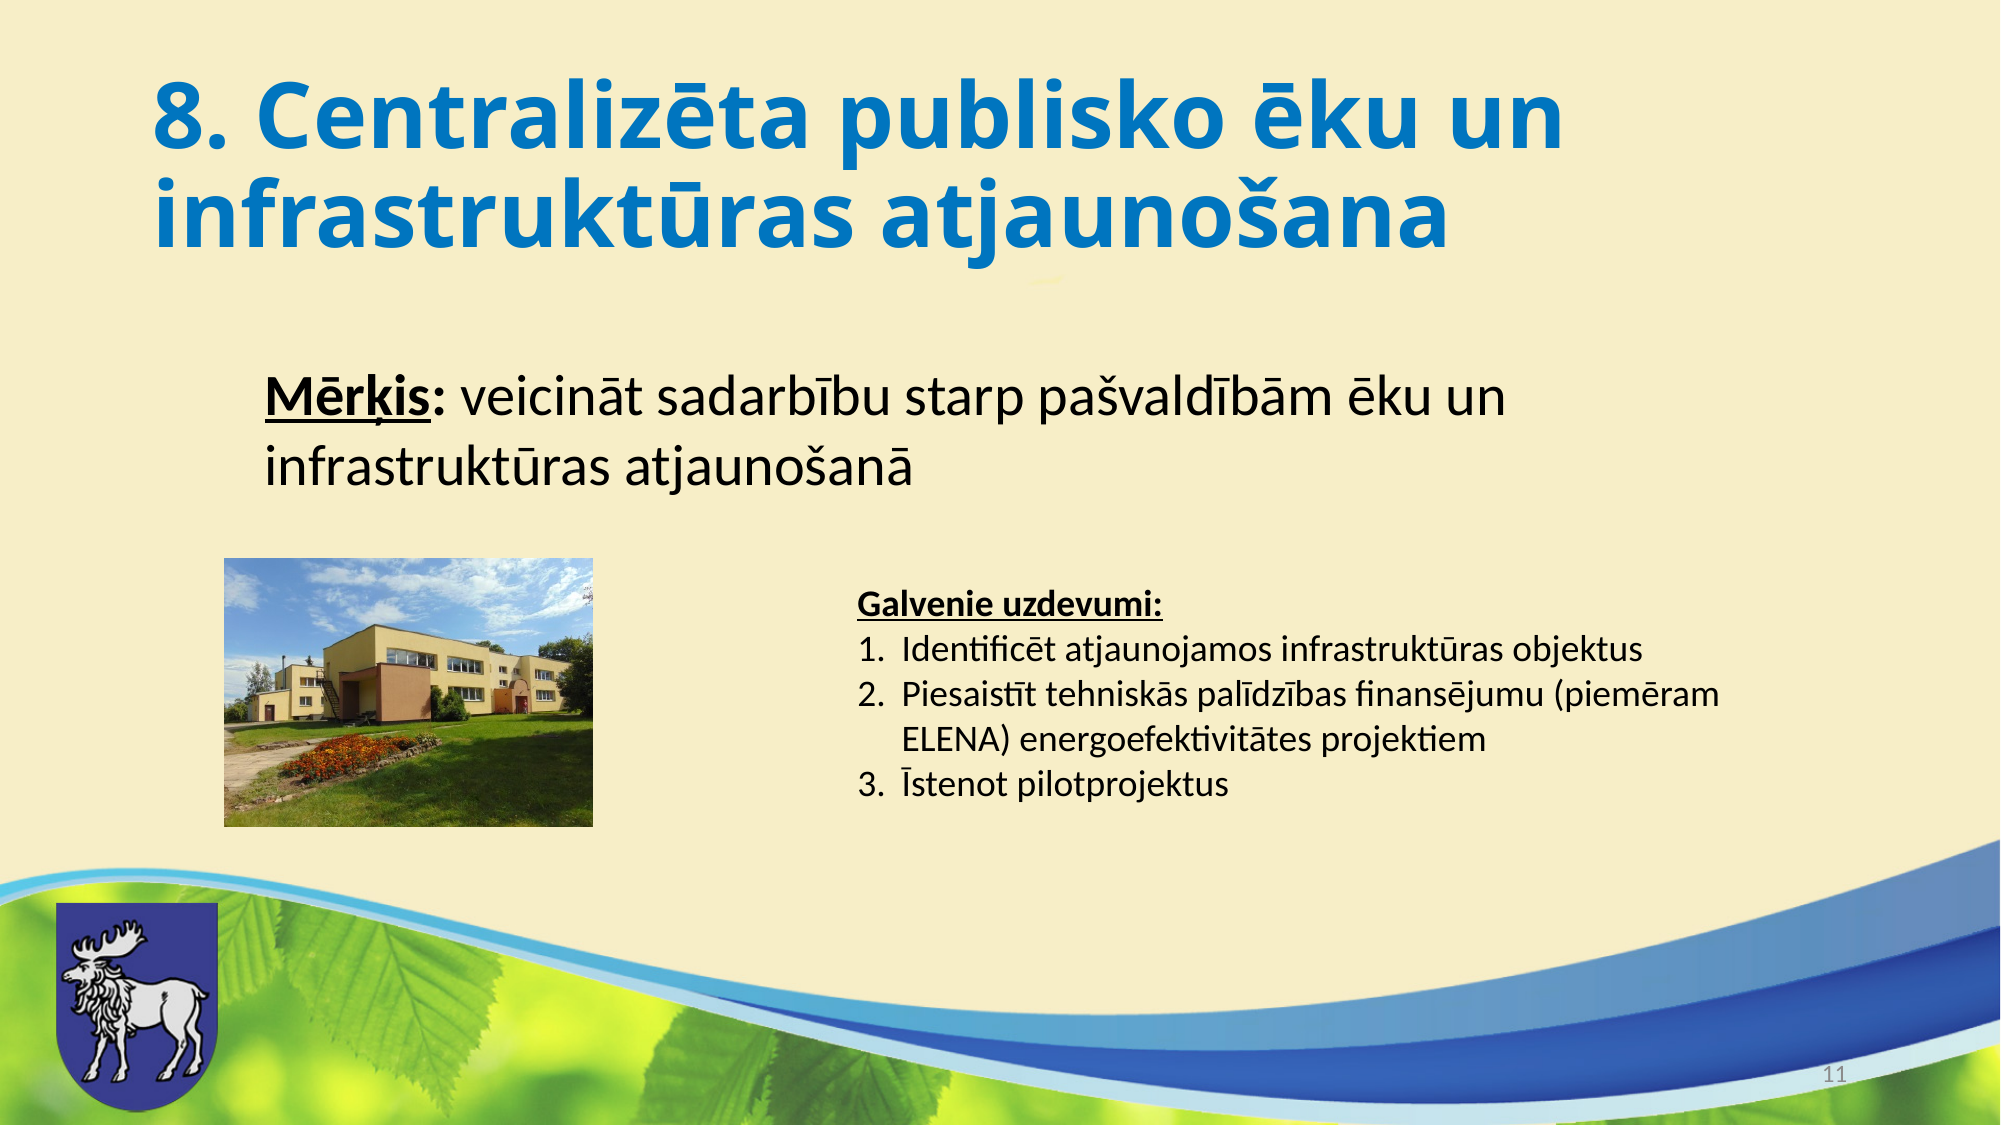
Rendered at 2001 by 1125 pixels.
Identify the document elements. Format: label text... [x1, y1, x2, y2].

slide_number 11 [1412, 1042, 1863, 1103]
text_box Mērķis: veicināt sadarbību starp pašvaldībām ēku un infrastruktūras atjaunošanā [249, 349, 1700, 505]
picture [0, 0, 2001, 1125]
text_box Galvenie uzdevumi: Identificēt atjaunojamos infrastruktūras objektus Piesaistīt tehniskās palīdzības finansējumu (piemēram ELENA) energoefektivitātes projektiem Īstenot pilotprojektus [842, 571, 1843, 812]
title 8. Centralizēta publisko ēku un infrastruktūras atjaunošana [137, 59, 1863, 278]
